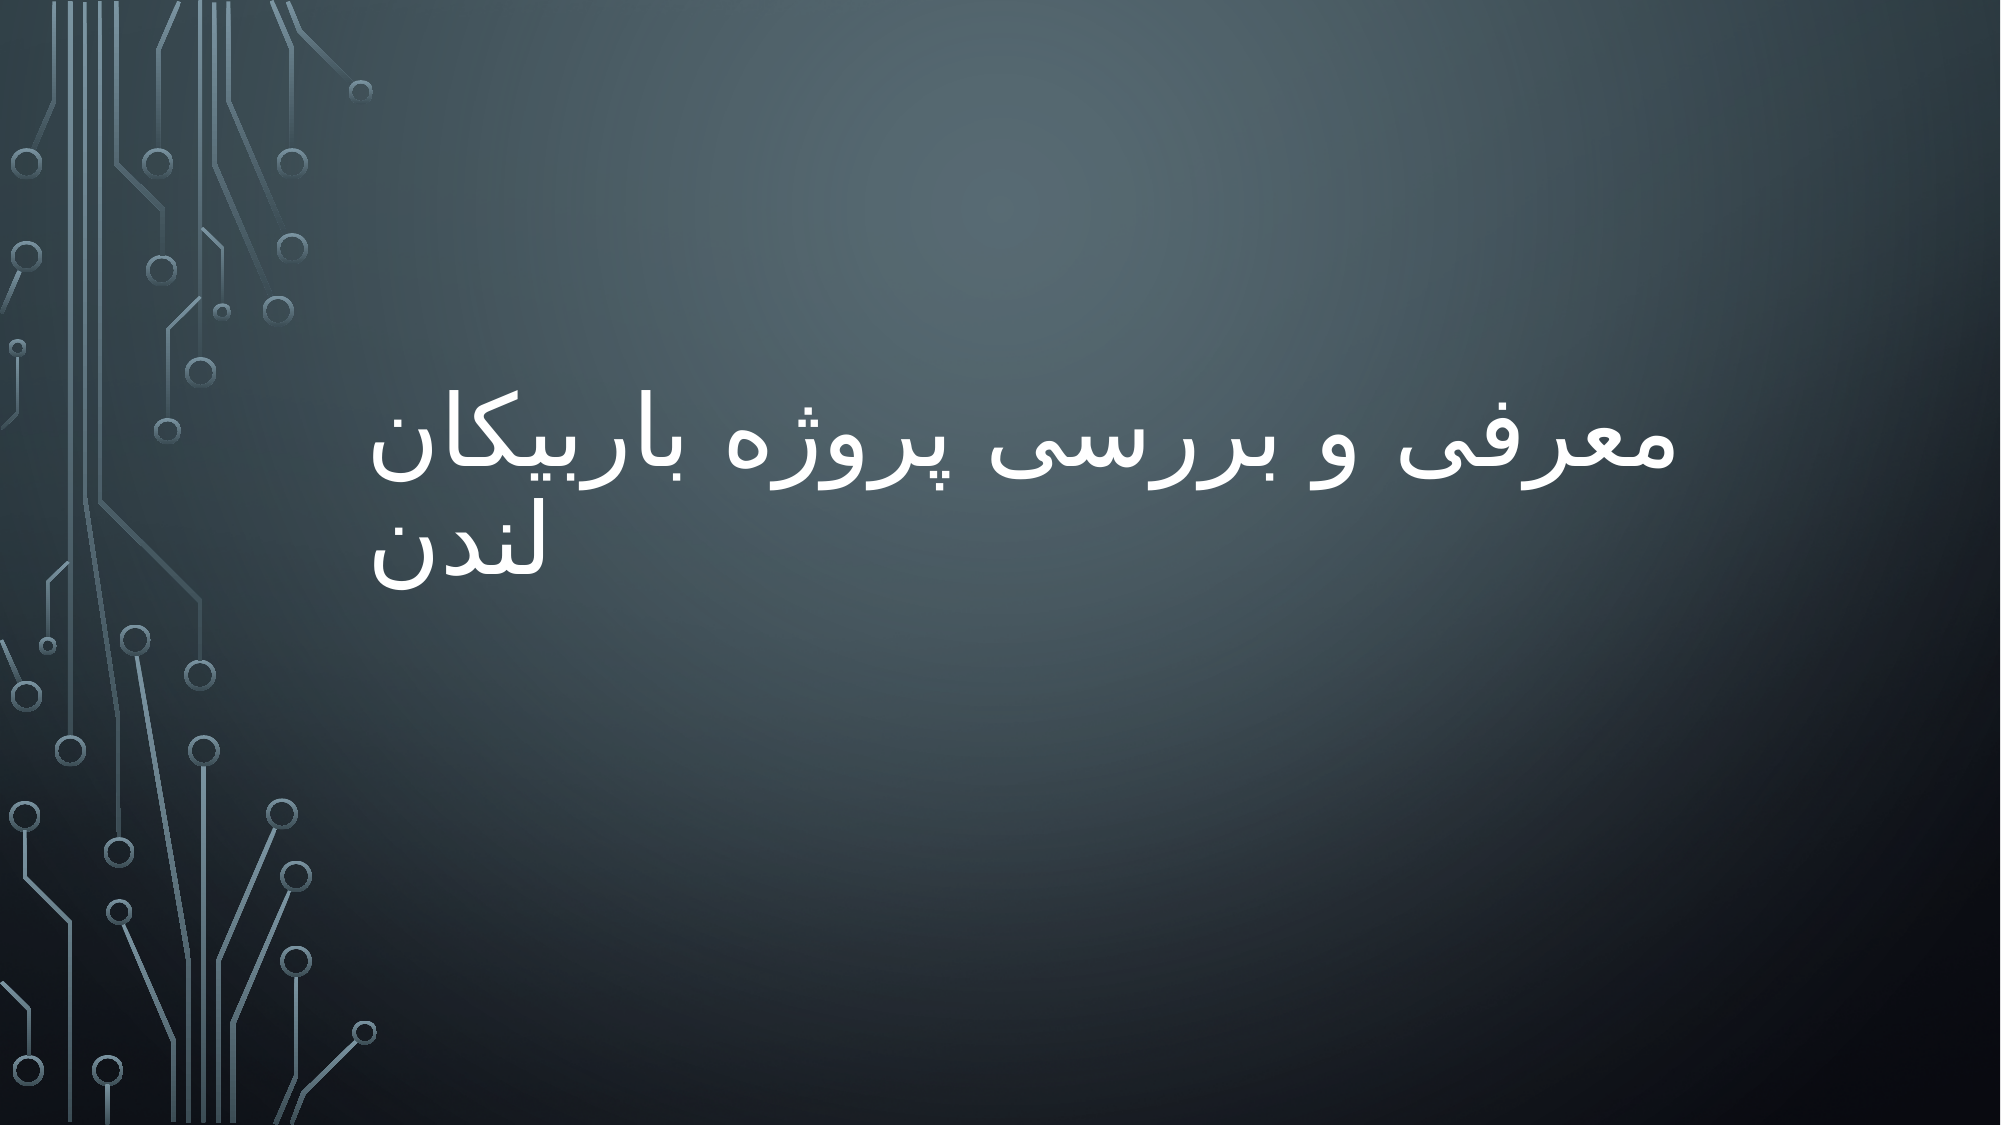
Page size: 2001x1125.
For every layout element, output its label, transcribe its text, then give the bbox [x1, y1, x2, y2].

title معرفی و بررسی پروژه باربیکان لندن [352, 378, 1829, 604]
